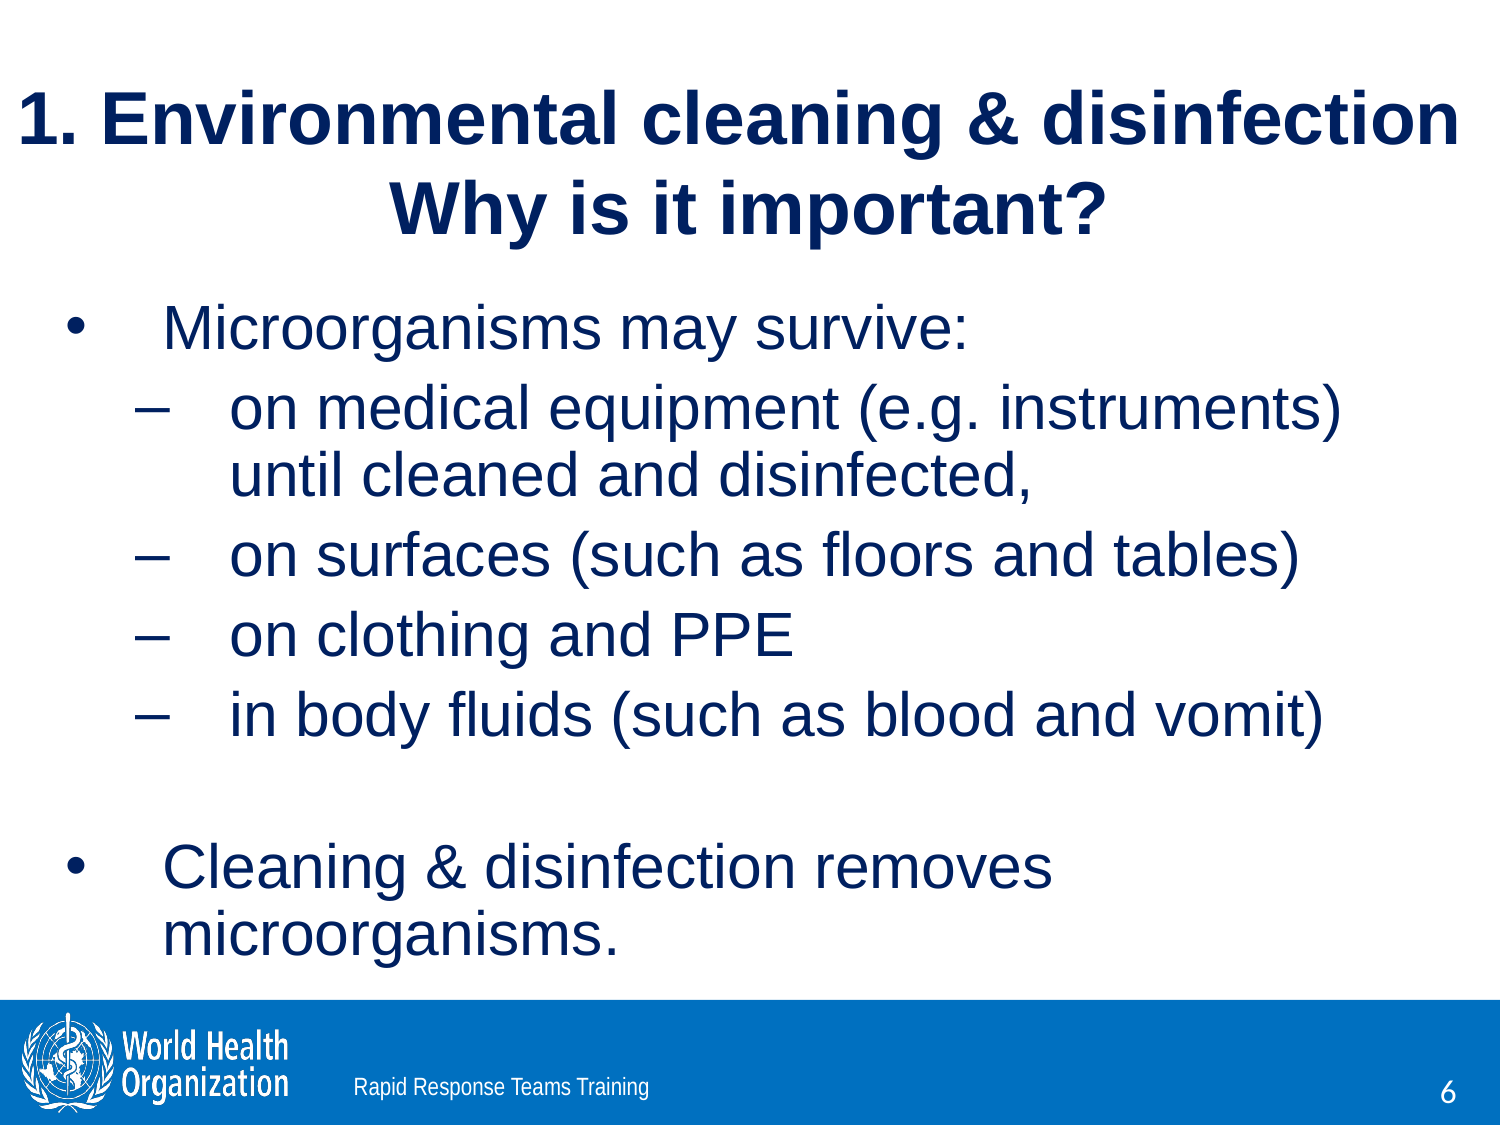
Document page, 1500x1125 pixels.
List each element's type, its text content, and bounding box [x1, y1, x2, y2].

list Microorganisms may survive: on medical equipment (e.g. instruments) until cleaned and disinfected, on surfaces (such as floors and tables) on clothing and PPE in body fluids (such as blood and vomit) Cleaning & disinfection removes microorganisms. [50, 287, 1459, 988]
picture [21, 1012, 288, 1113]
title 1. Environmental cleaning & disinfection Why is it important? [0, 66, 1500, 254]
